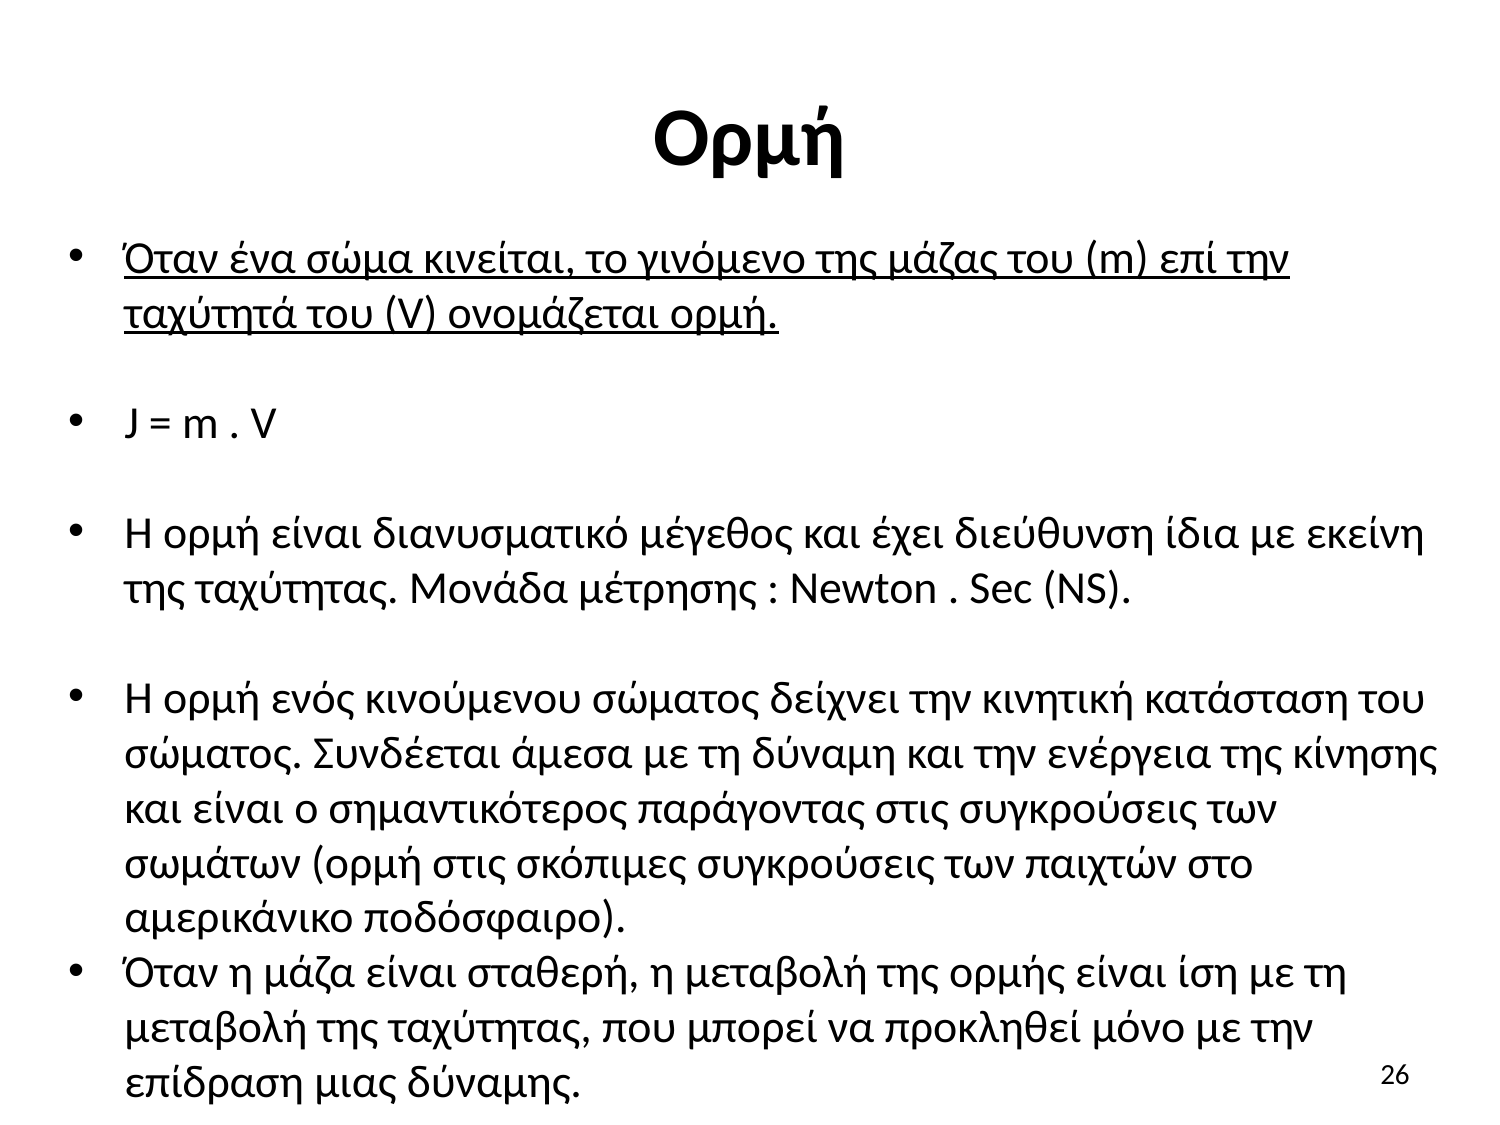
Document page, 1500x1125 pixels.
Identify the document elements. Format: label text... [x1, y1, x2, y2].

title Ορμή [75, 45, 1425, 219]
list Όταν ένα σώμα κινείται, το γινόμενο της μάζας του (m) επί την ταχύτητά του (V) ονομάζεται ορμή. J = m . V Η ορμή είναι διανυσματικό μέγεθος και έχει διεύθυνση ίδια με εκείνη της ταχύτητας. Μονάδα μέτρησης : Newton . Sec (NS). Η ορμή ενός κινούμενου σώματος δείχνει την κινητική κατάσταση του σώματος. Συνδέεται άμεσα με τη δύναμη και την ενέργεια της κίνησης και είναι ο σημαντικότερος παράγοντας στις συγκρούσεις των σωμάτων (ορμή στις σκόπιμες συγκρούσεις των παιχτών στο αμερικάνικο ποδόσφαιρο). Όταν η μάζα είναι σταθερή, η μεταβολή της ορμής είναι ίση με τη μεταβολή της ταχύτητας, που μπορεί να προκληθεί μόνο με την επίδραση μιας δύναμης. [53, 219, 1459, 1083]
slide_number 26 [1074, 1042, 1425, 1103]
